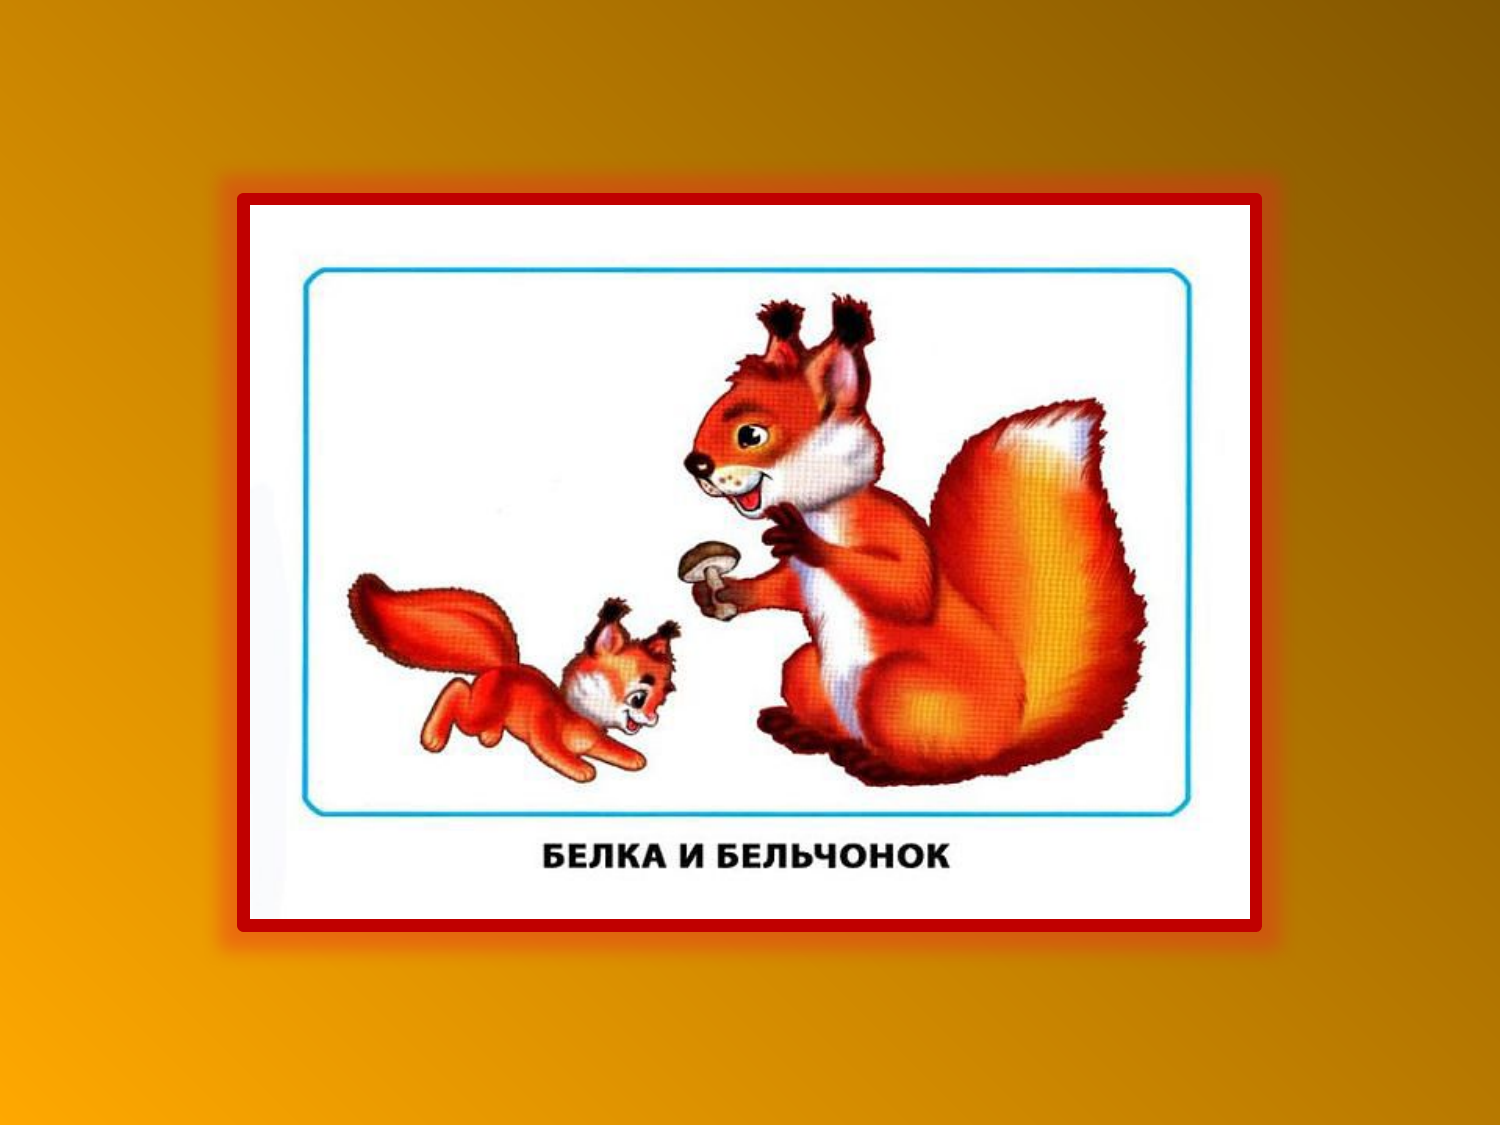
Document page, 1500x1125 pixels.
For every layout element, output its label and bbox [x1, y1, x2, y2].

picture [249, 205, 1251, 920]
